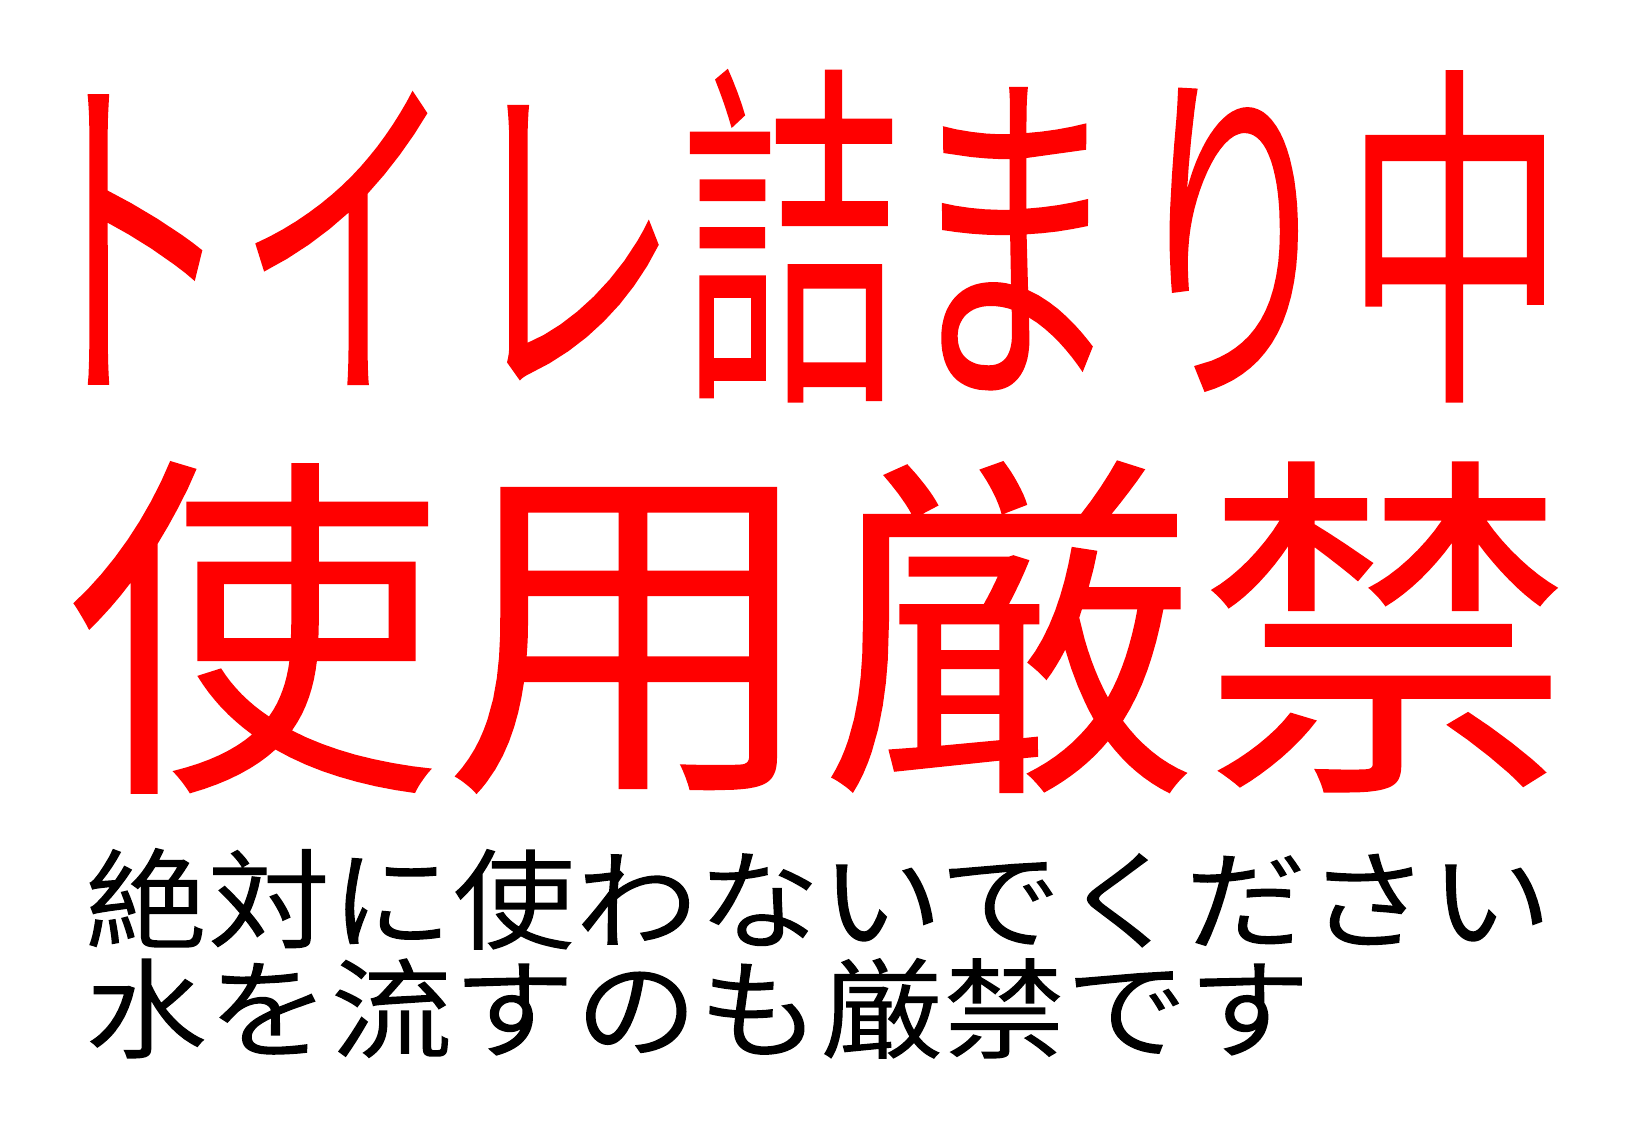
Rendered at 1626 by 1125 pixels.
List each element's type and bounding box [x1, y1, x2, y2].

text_box [73, 68, 1559, 795]
